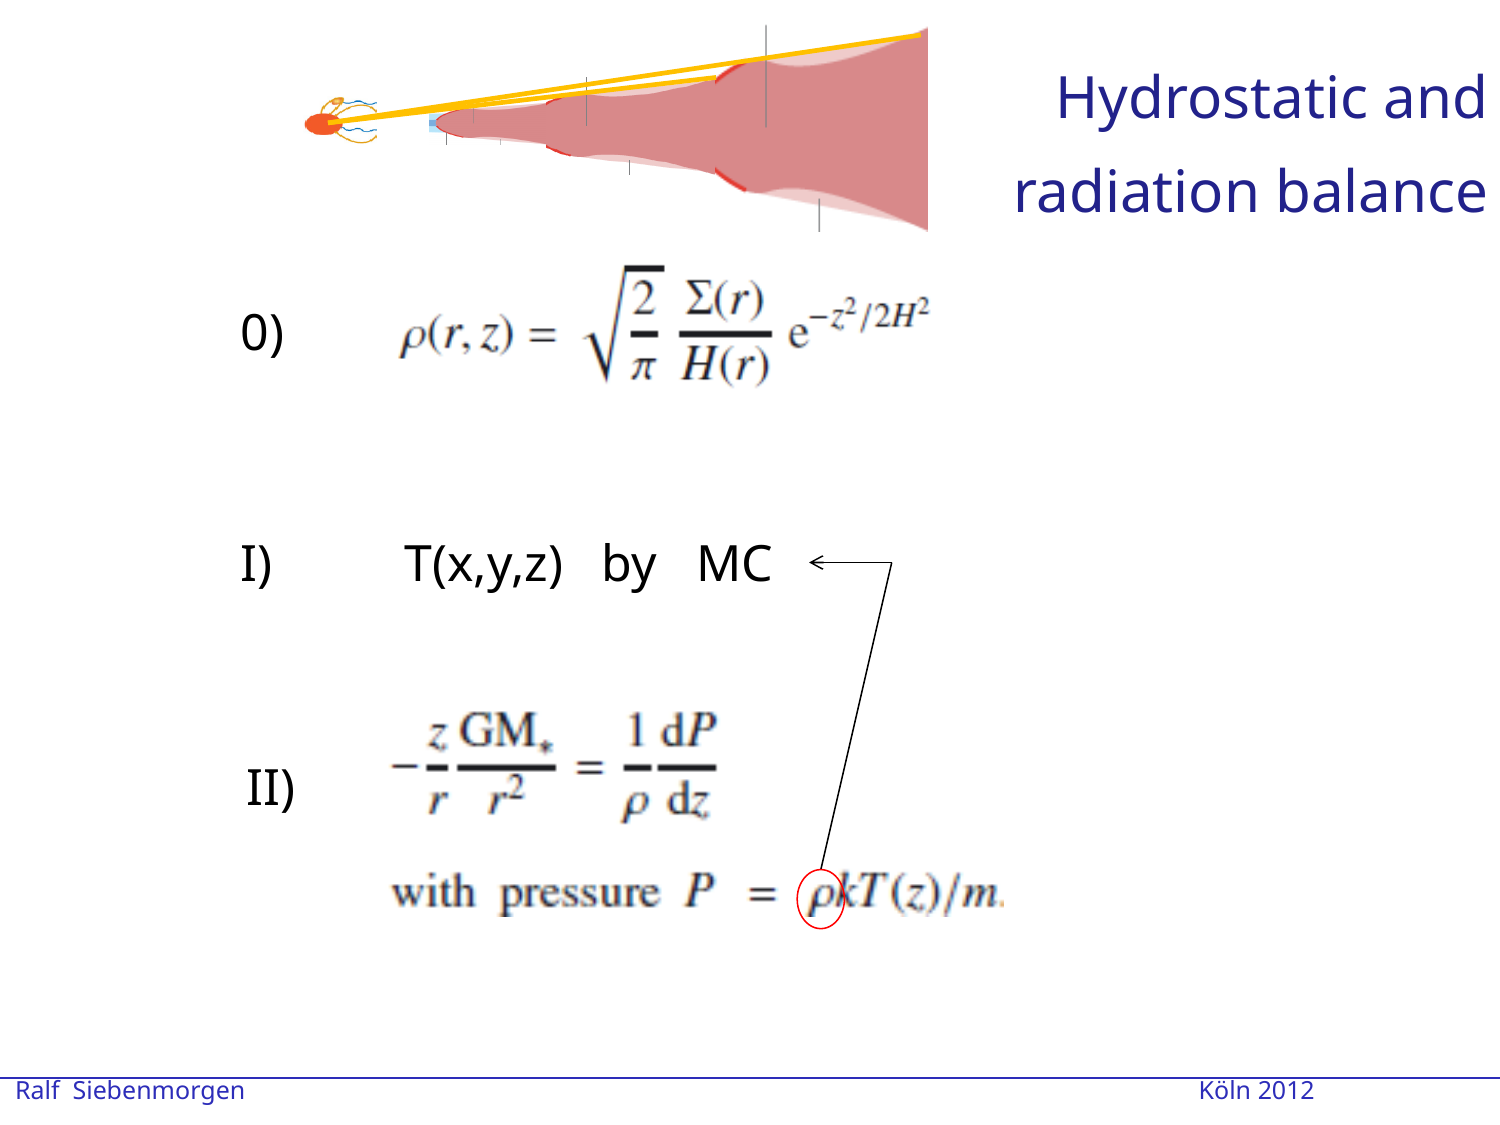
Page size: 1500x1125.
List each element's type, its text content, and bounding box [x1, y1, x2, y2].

text_box T(x,y,z) by MC [389, 503, 788, 599]
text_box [300, 19, 928, 232]
picture [371, 703, 1004, 918]
text_box 0) [225, 272, 312, 368]
text_box II) [231, 727, 324, 823]
text_box I) [225, 503, 301, 599]
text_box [820, 568, 892, 870]
picture [395, 249, 956, 433]
text_box [808, 924, 834, 929]
text_box Hydrostatic and radiation balance [903, 0, 1489, 256]
